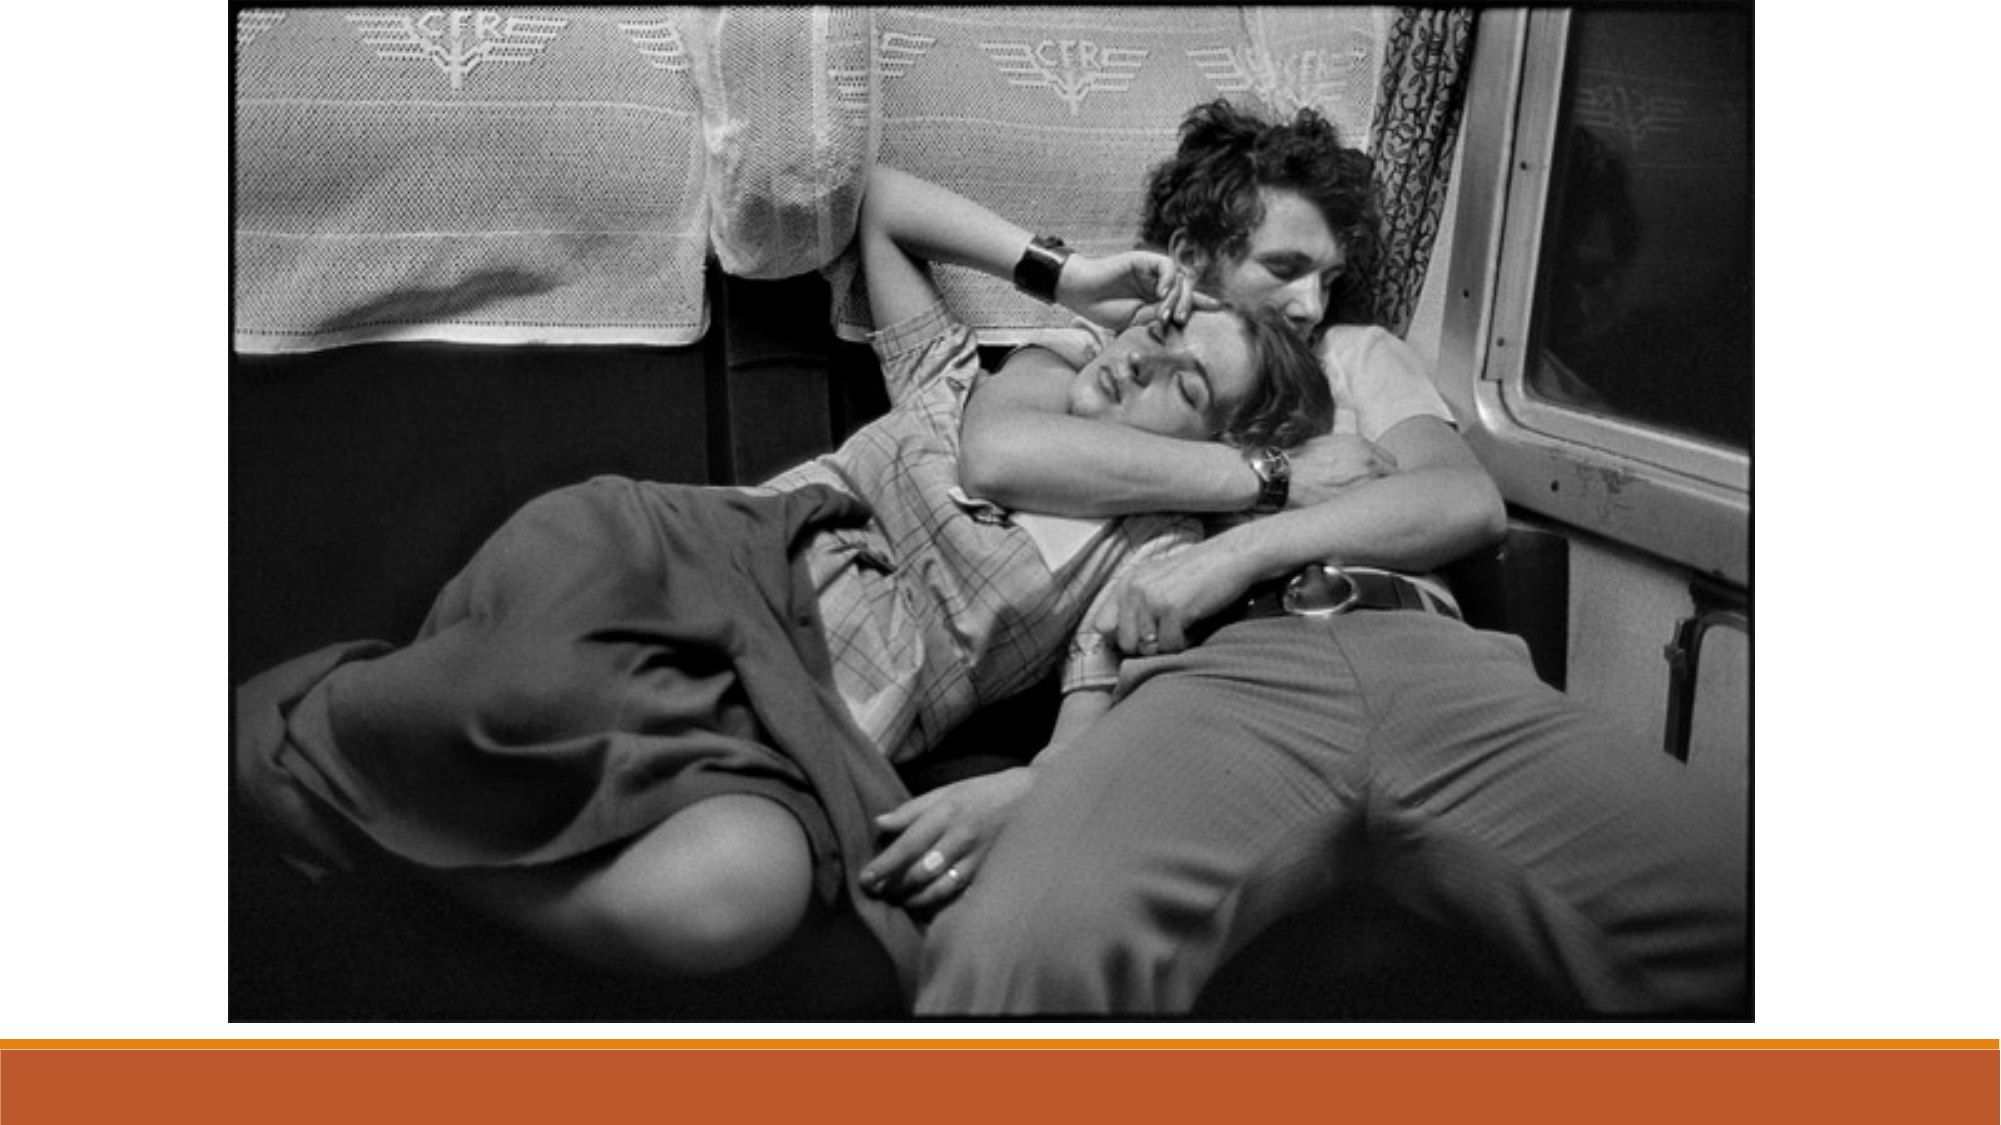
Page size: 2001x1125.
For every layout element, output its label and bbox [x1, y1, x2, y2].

picture [228, 0, 1755, 1024]
